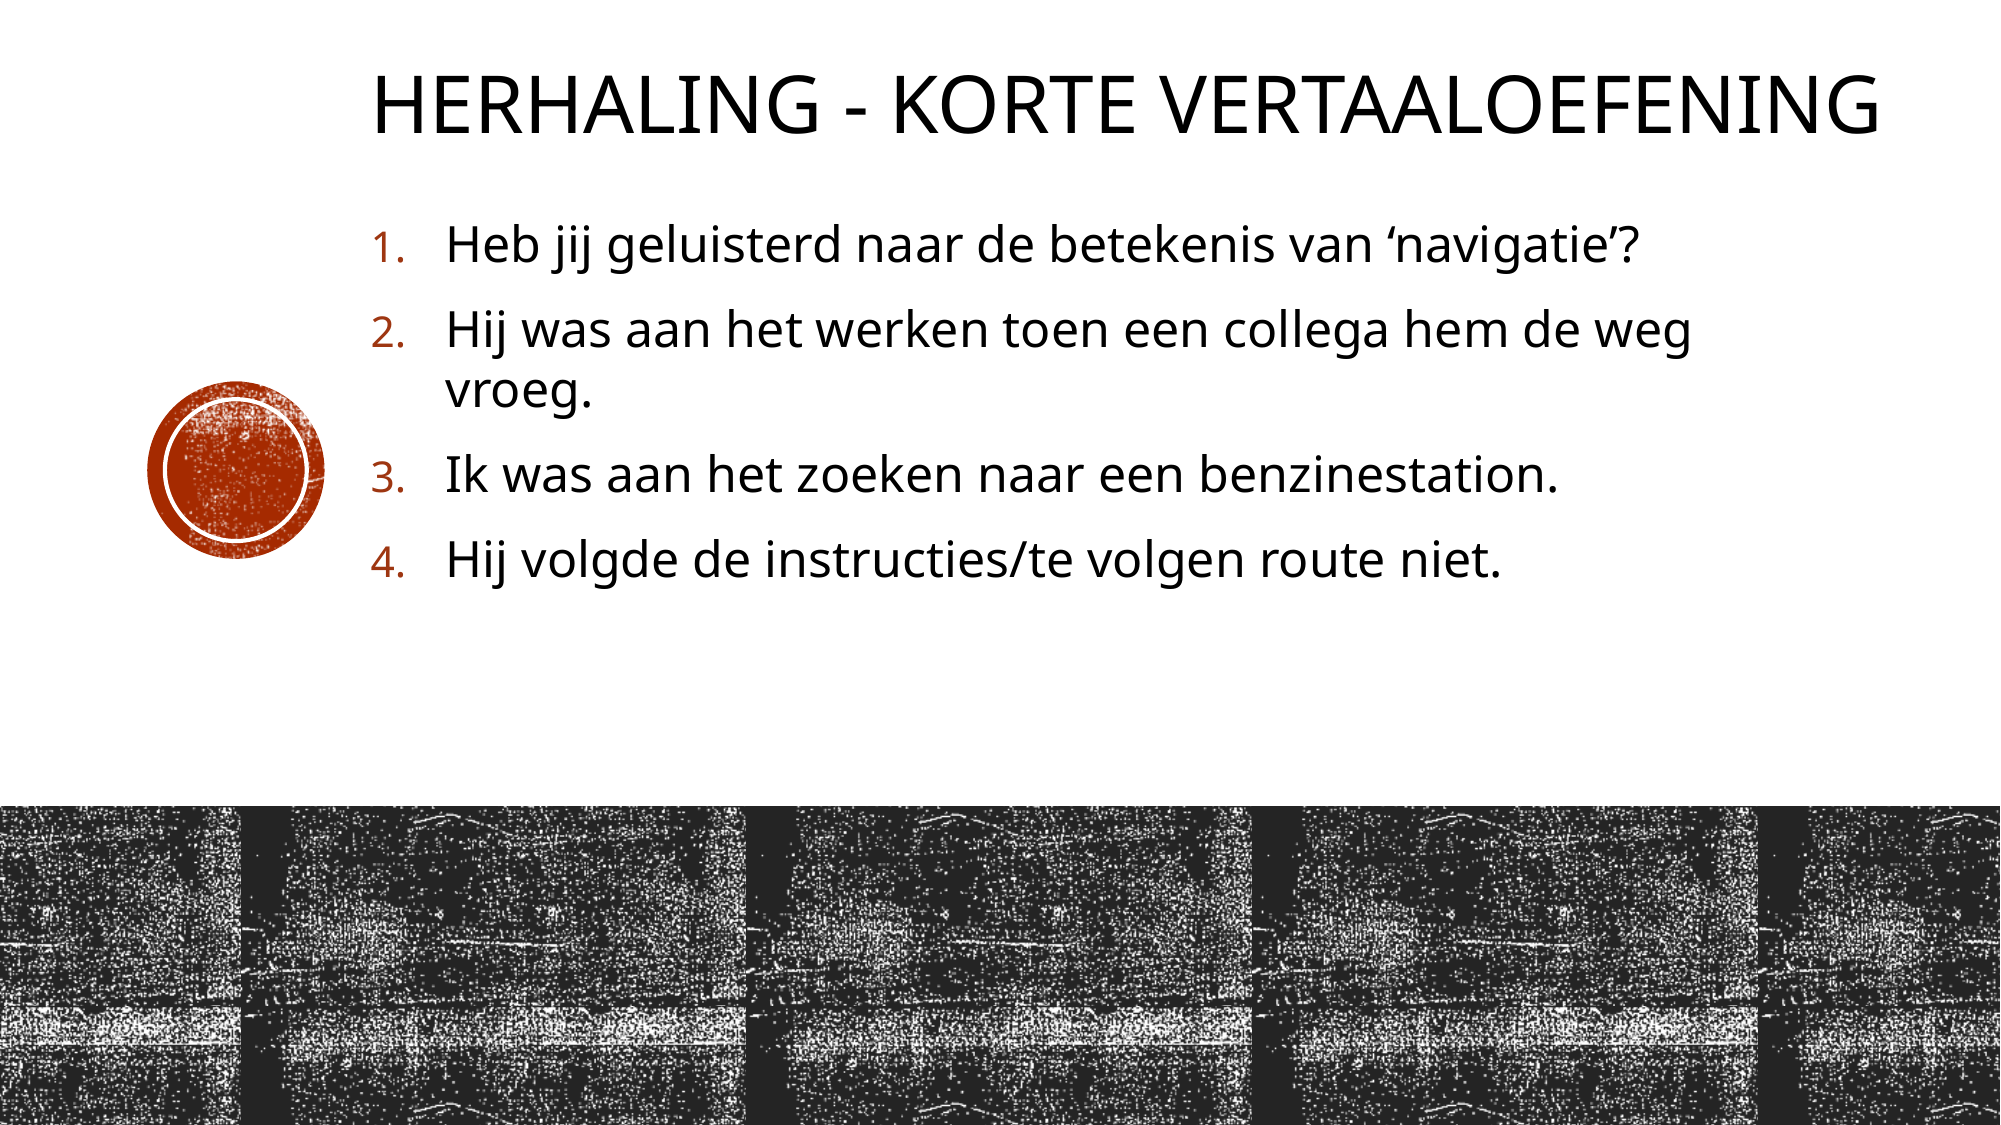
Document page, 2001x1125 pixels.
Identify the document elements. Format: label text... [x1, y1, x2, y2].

title Herhaling - Korte vertaaloefening [355, 56, 1927, 166]
list Heb jij geluisterd naar de betekenis van ‘navigatie’? Hij was aan het werken toen een collega hem de weg vroeg. Ik was aan het zoeken naar een benzinestation. Hij volgde de instructies/te volgen route niet. [355, 204, 1841, 733]
